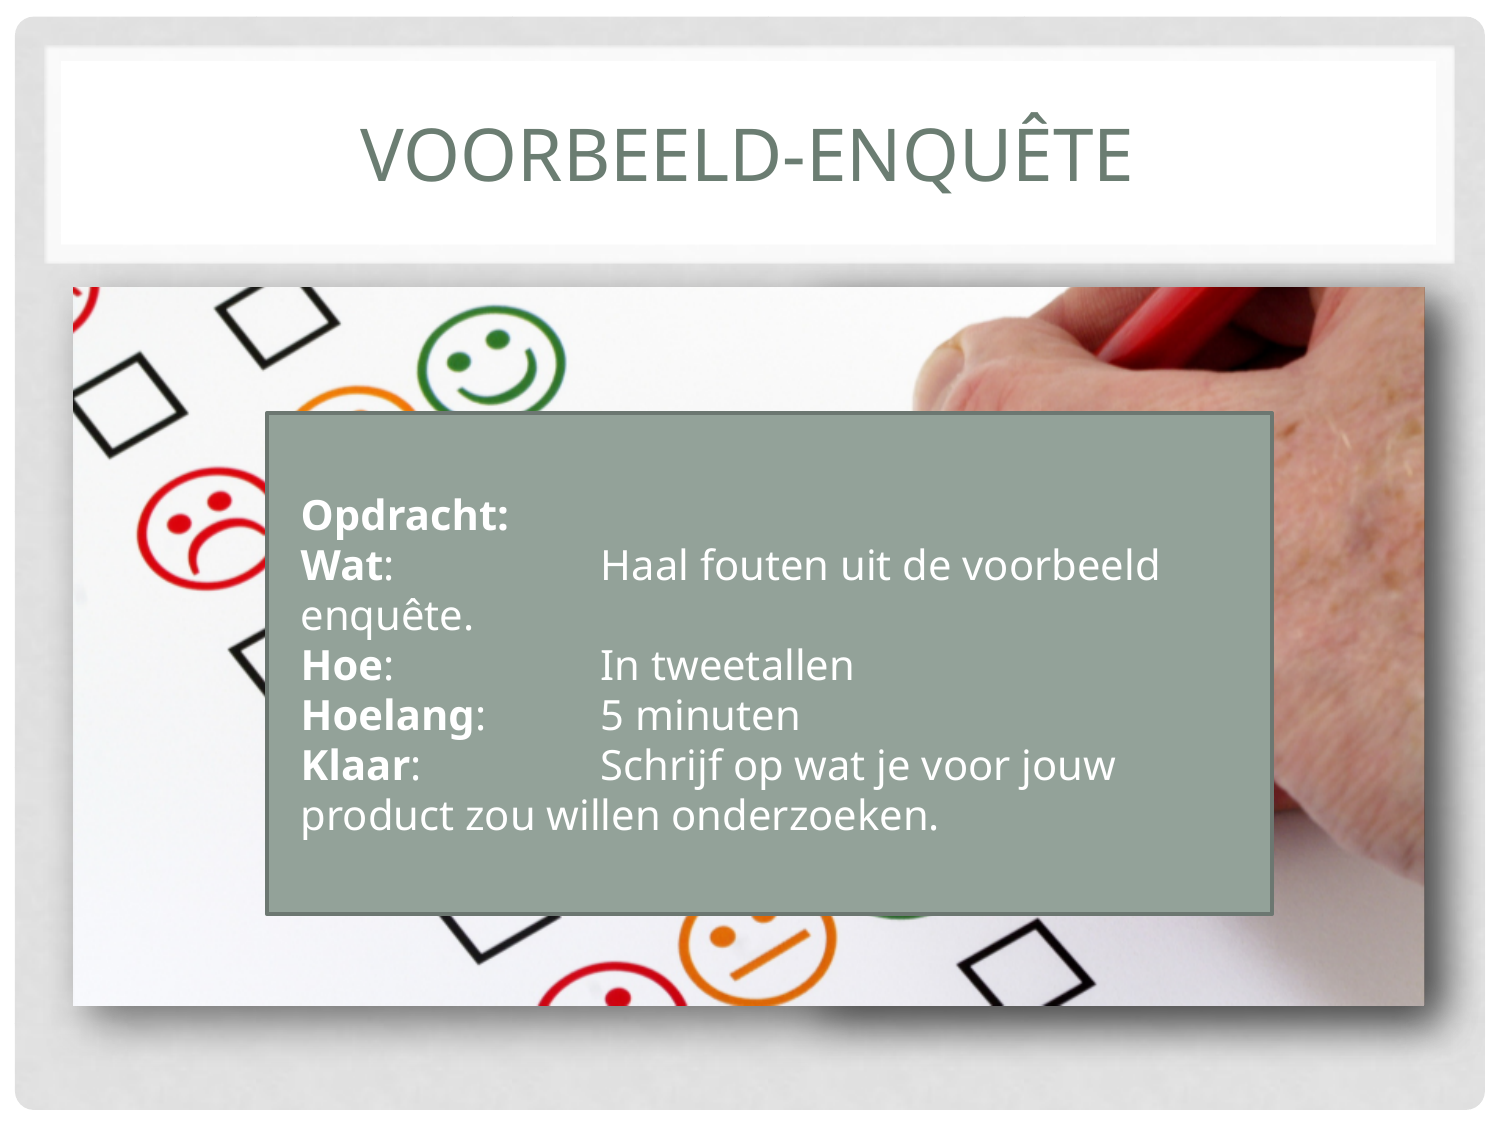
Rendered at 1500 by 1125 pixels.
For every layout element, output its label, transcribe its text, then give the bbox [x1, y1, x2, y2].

picture [72, 287, 1426, 1006]
title Voorbeeld-enquête [69, 66, 1425, 238]
